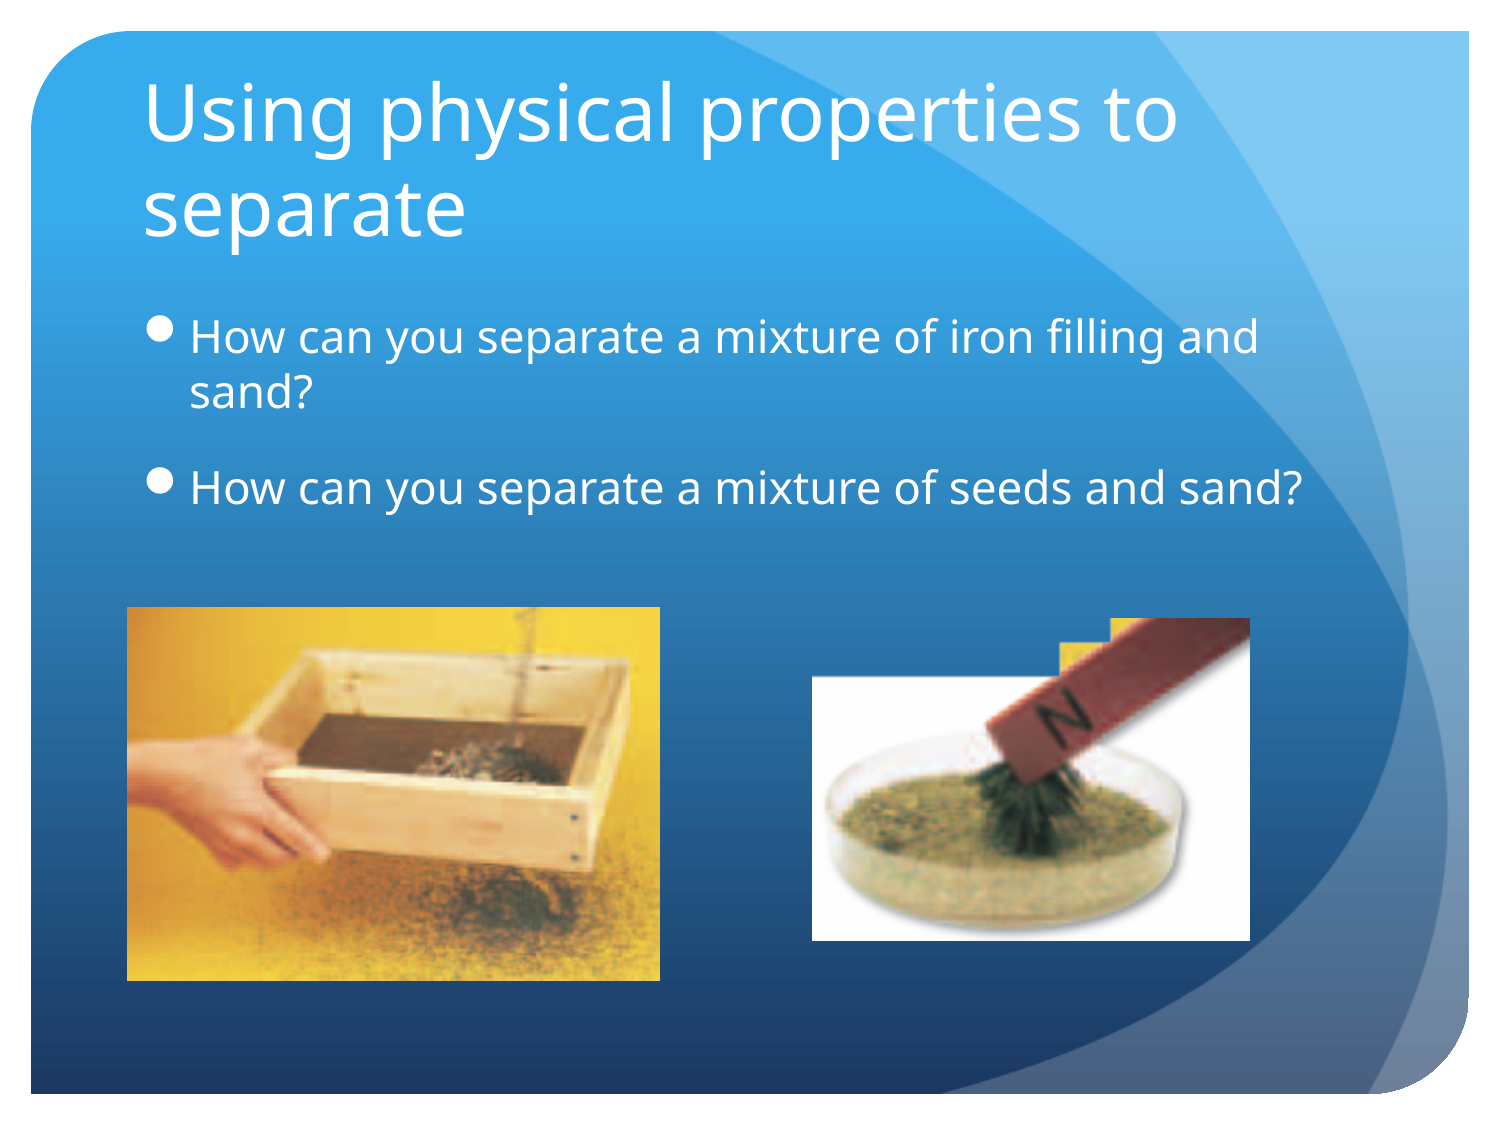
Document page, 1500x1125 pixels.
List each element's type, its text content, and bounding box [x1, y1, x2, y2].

title Using physical properties to separate [127, 62, 1372, 260]
picture [24, 30, 1473, 1094]
list How can you separate a mixture of iron filling and sand? How can you separate a mixture of seeds and sand? [127, 299, 1372, 515]
